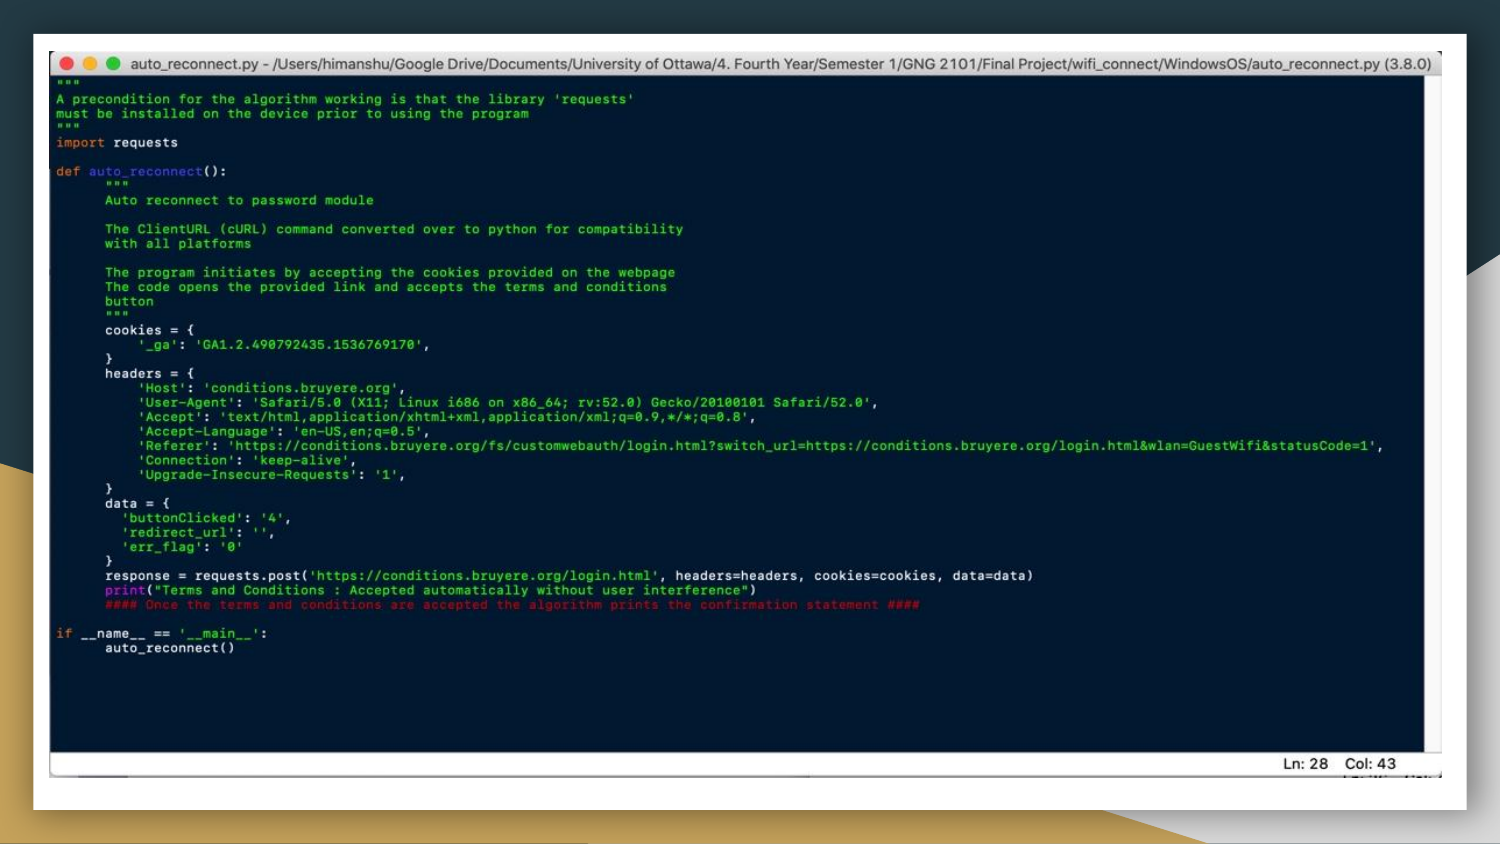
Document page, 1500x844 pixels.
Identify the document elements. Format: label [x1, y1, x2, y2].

picture [48, 51, 1442, 778]
